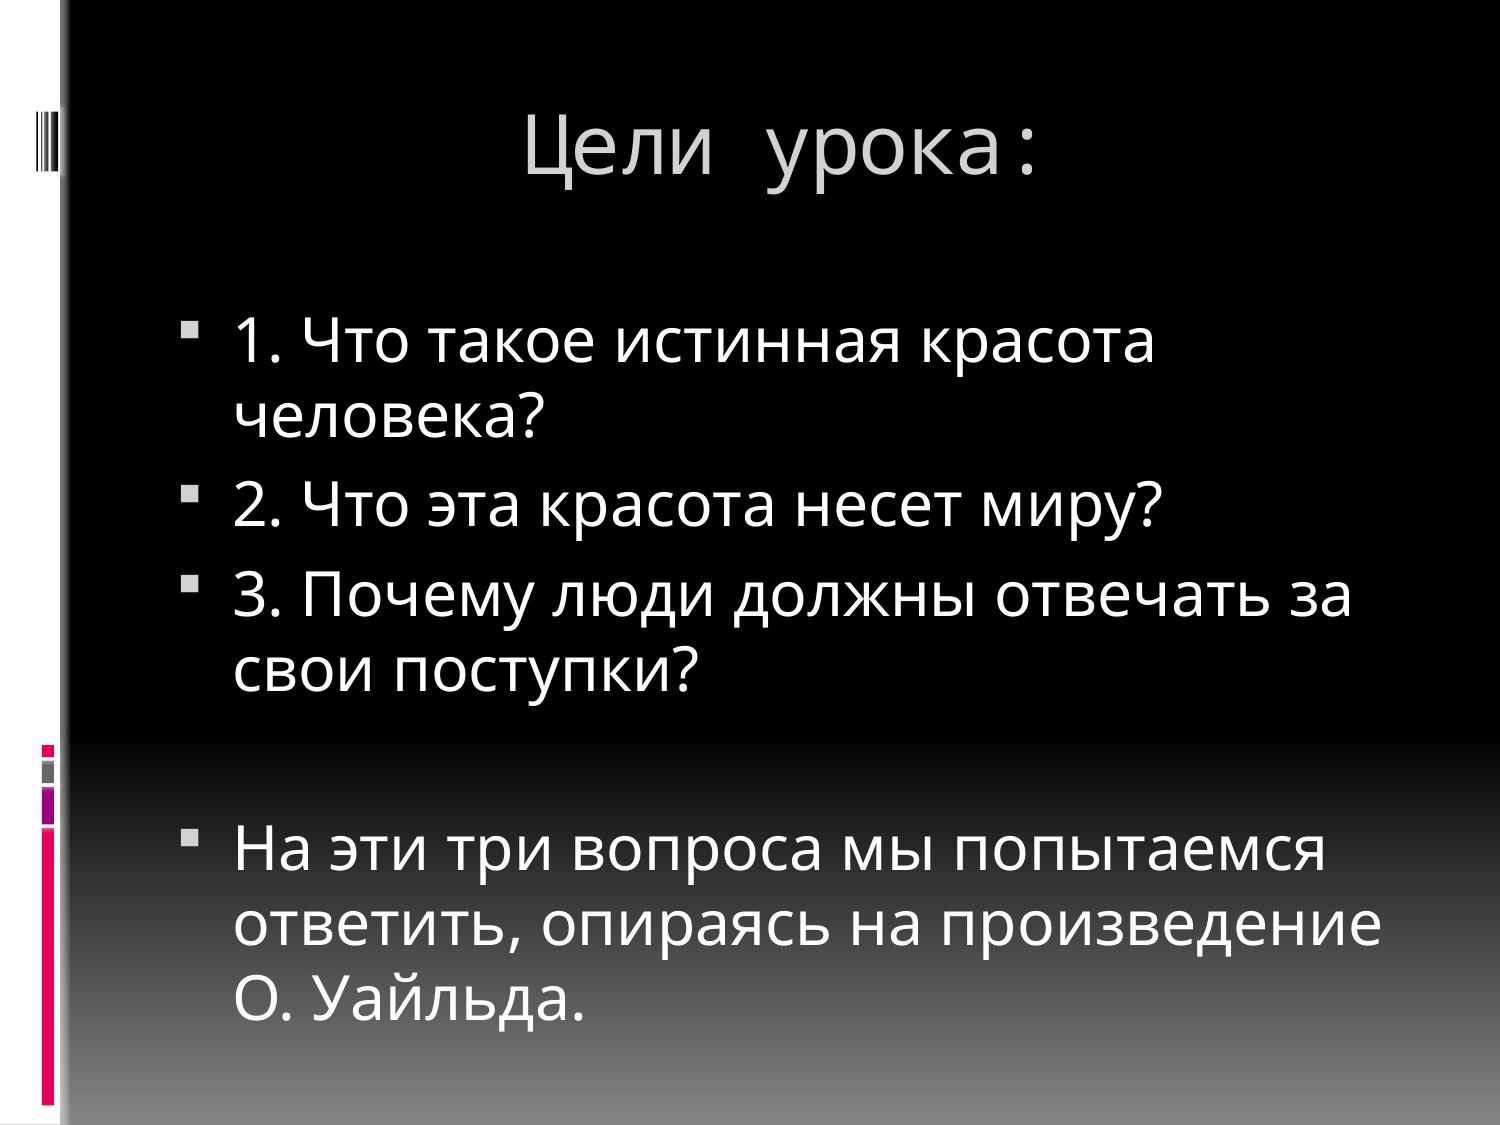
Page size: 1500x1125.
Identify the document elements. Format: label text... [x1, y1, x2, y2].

title Цели урока: [150, 83, 1425, 234]
list 1. Что такое истинная красота человека? 2. Что эта красота несет миру? 3. Почему люди должны отвечать за свои поступки? На эти три вопроса мы попытаемся ответить, опираясь на произведение О. Уайльда. [150, 292, 1425, 1043]
